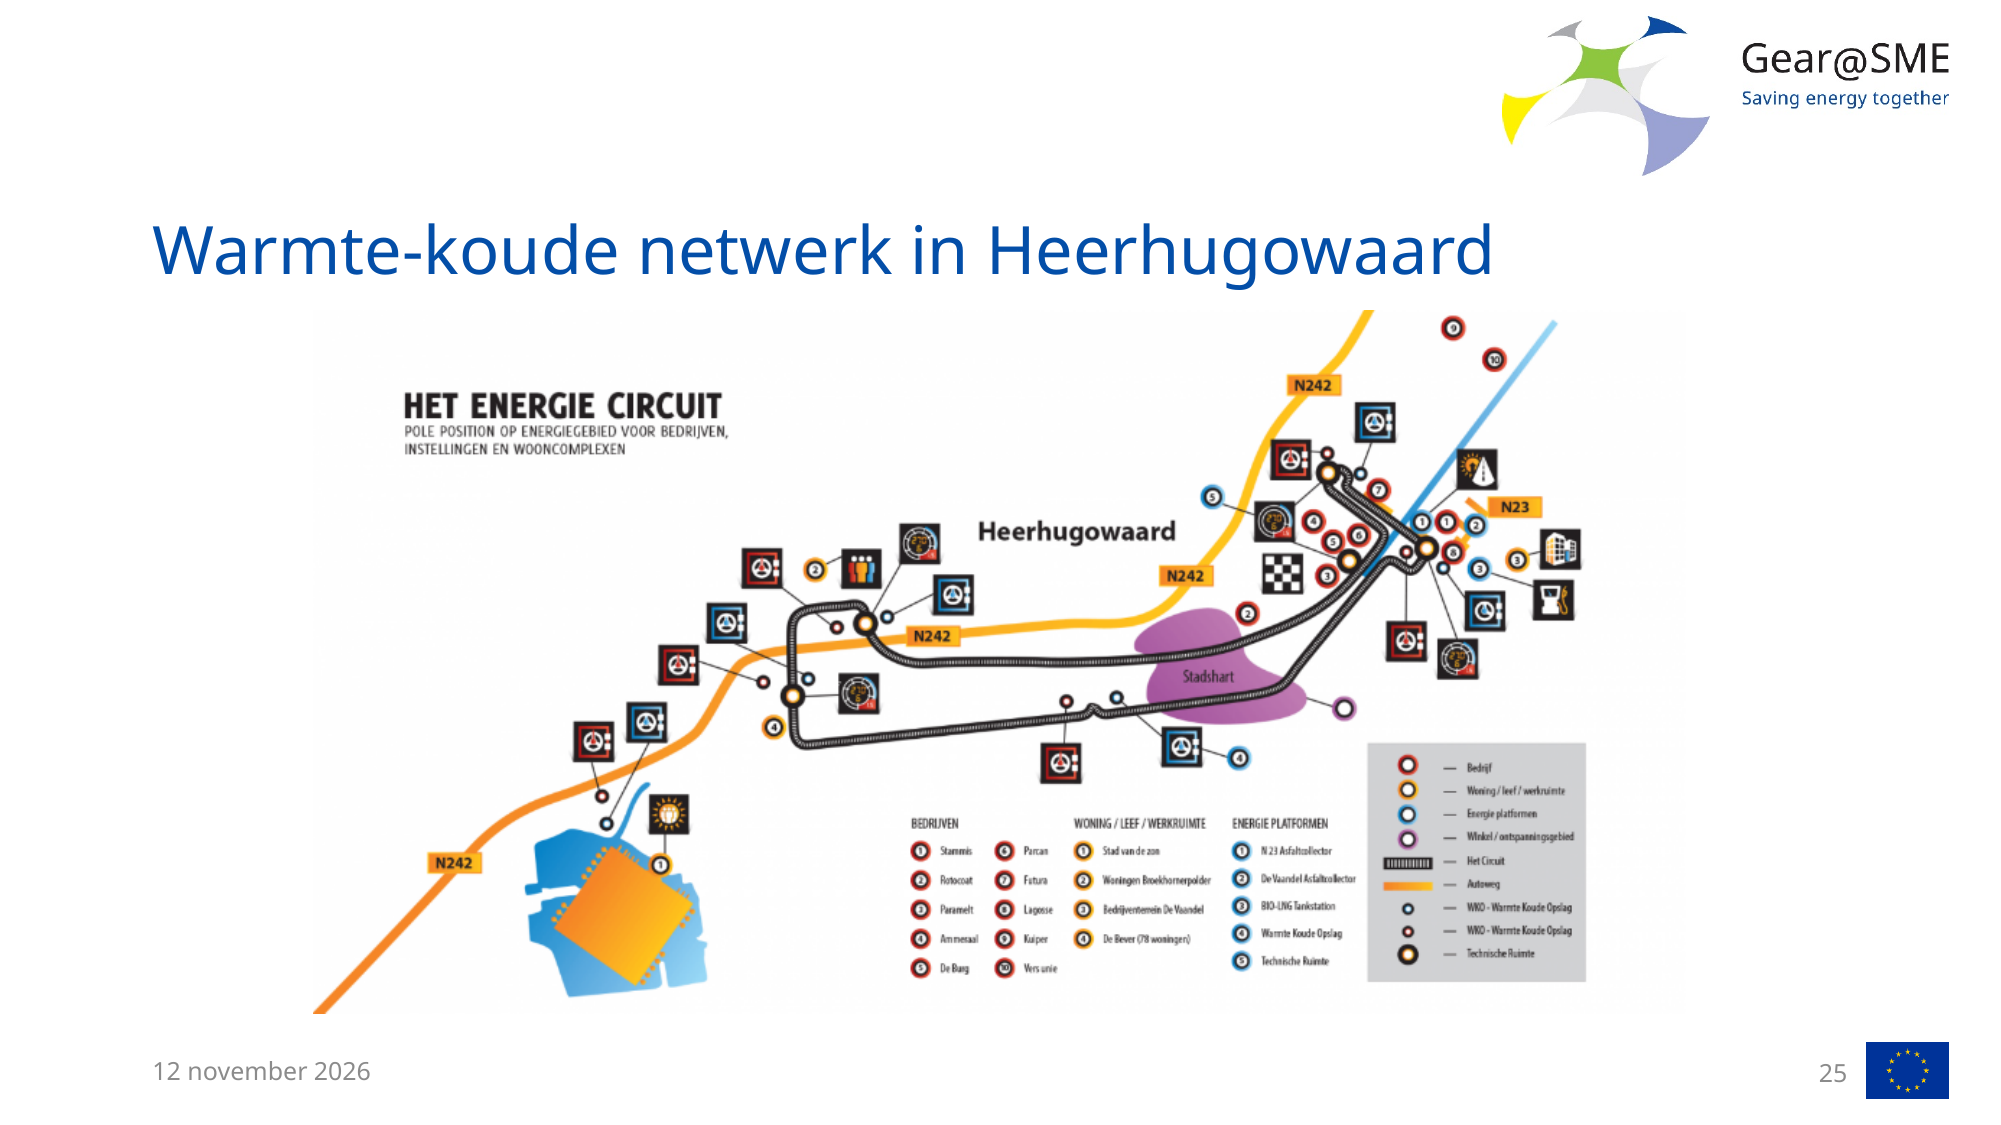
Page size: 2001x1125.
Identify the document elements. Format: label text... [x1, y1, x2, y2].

picture [1866, 1042, 1949, 1099]
picture [1502, 16, 1949, 176]
title Warmte-koude netwerk in Heerhugowaard [137, 205, 1863, 300]
slide_number 25 [1412, 1044, 1863, 1104]
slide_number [137, 1042, 588, 1103]
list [313, 310, 1686, 1014]
